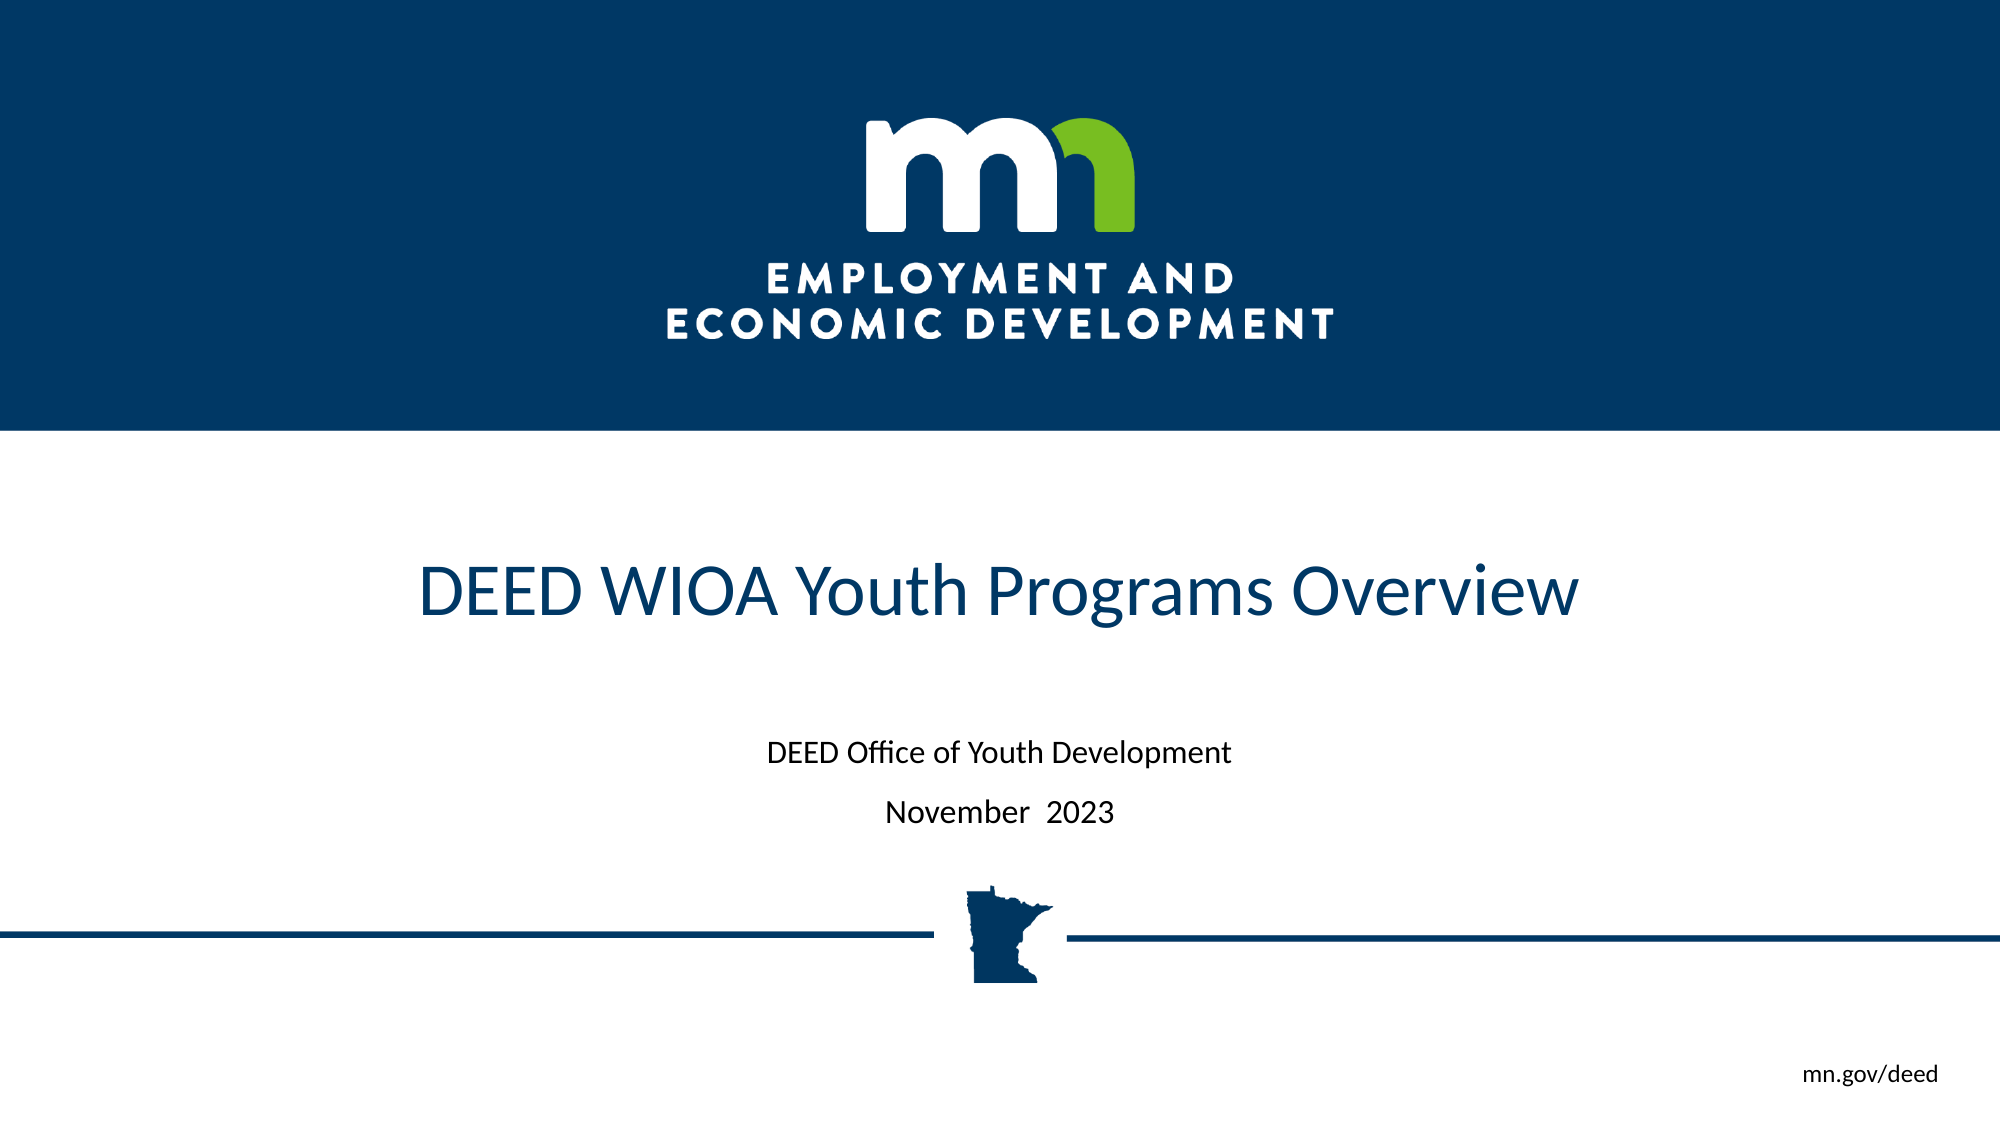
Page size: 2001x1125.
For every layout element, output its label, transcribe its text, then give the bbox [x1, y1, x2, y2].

footer mn.gov/deed [1037, 1042, 1955, 1103]
title DEED WIOA Youth Programs Overview [43, 484, 1957, 697]
picture [0, 0, 2000, 1125]
list DEED Office of Youth Development November 2023 [137, 722, 1863, 840]
